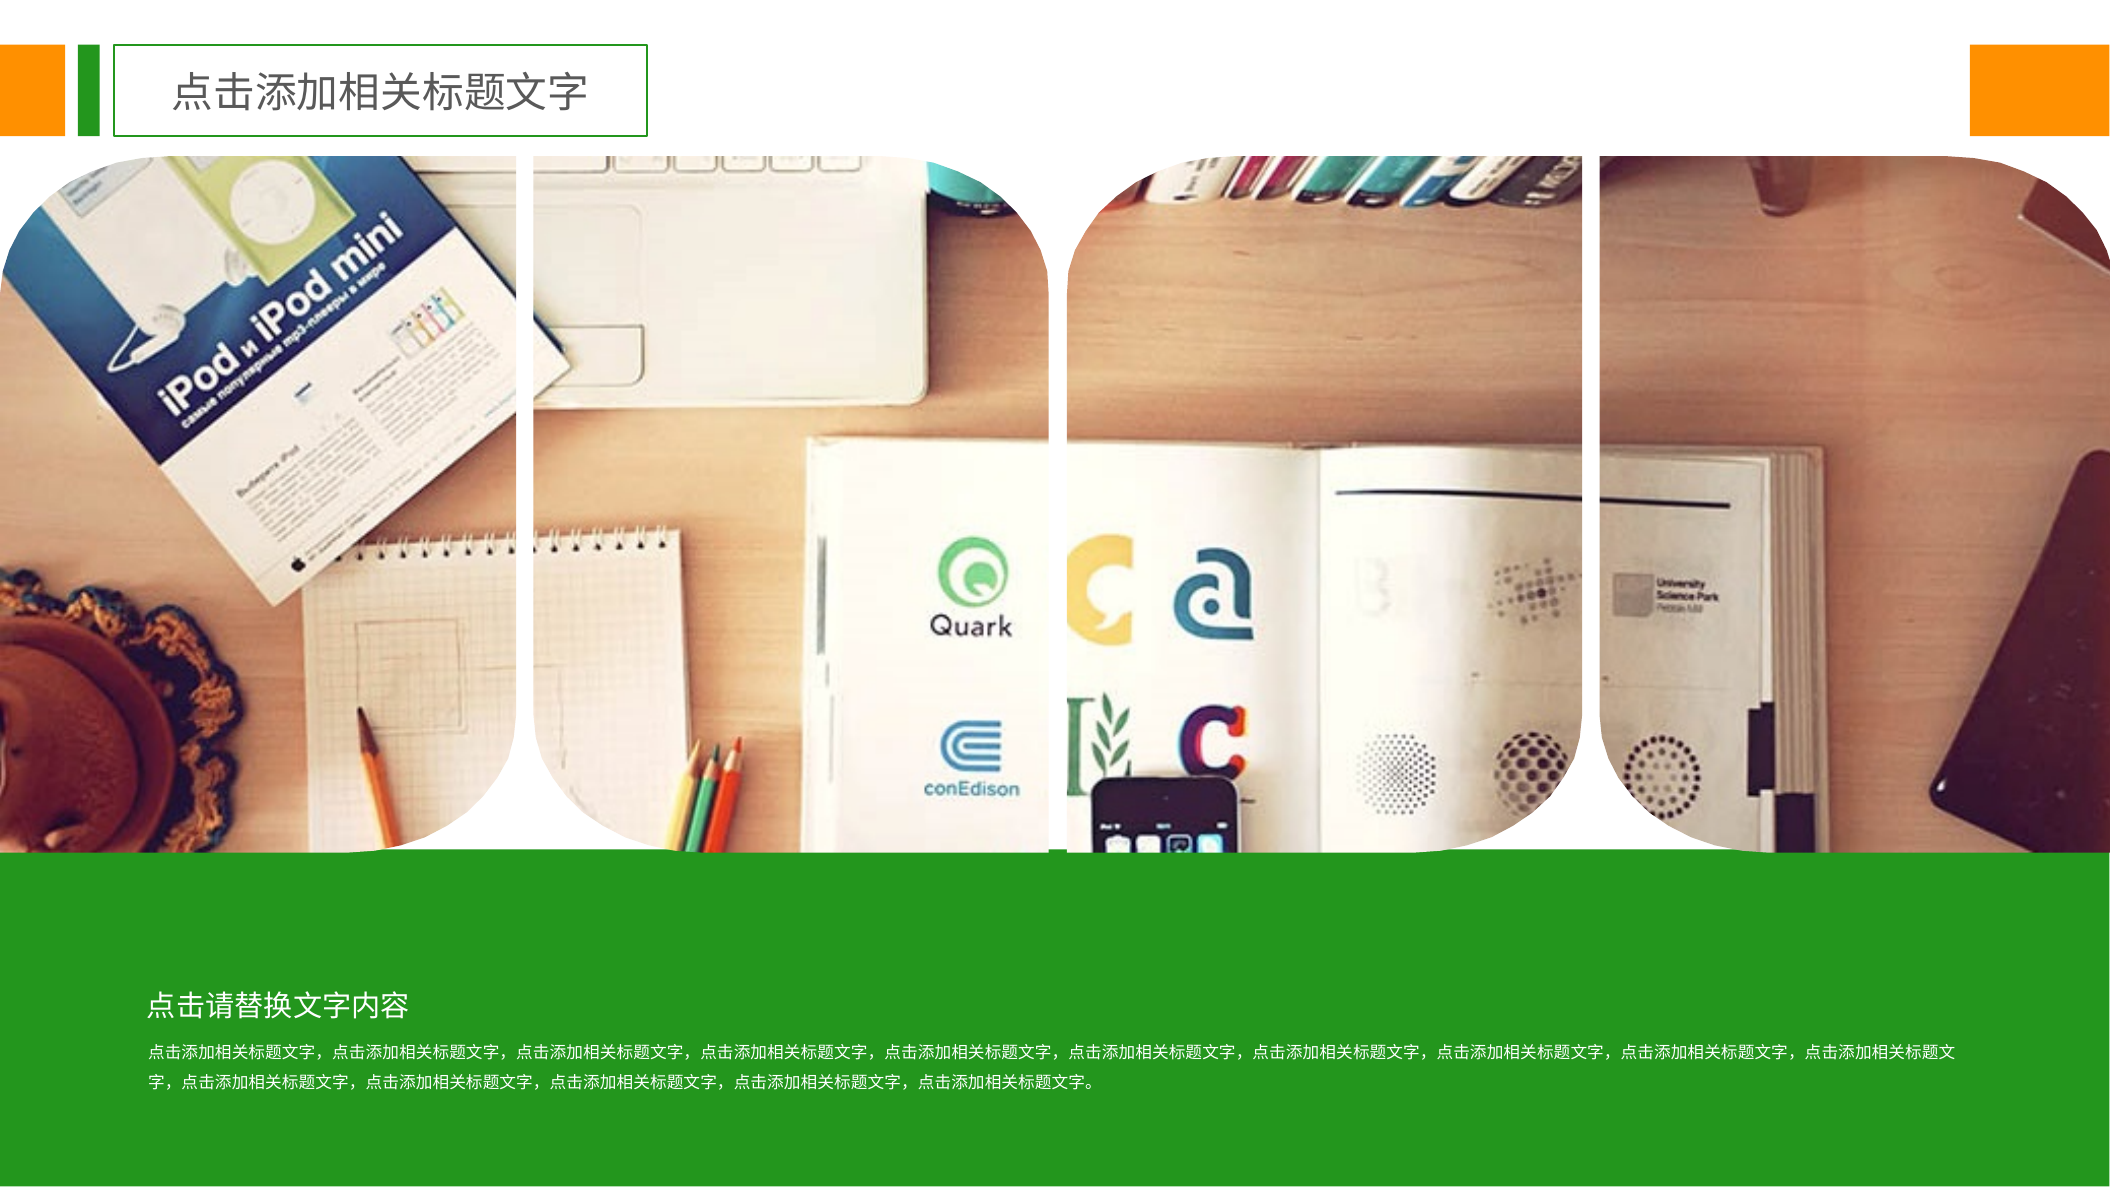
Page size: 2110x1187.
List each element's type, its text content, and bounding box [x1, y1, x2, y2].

text_box [1599, 156, 2110, 853]
text_box 点击添加相关标题文字 [135, 44, 625, 137]
text_box [533, 156, 1049, 853]
text_box [1066, 156, 1583, 853]
text_box 点击请替换文字内容 [132, 962, 500, 1030]
text_box 点击添加相关标题文字，点击添加相关标题文字，点击添加相关标题文字，点击添加相关标题文字，点击添加相关标题文字，点击添加相关标题文字，点击添加相关标题文字，点击添加相关标题文字，点击添加相关标题文字，点击添加相关标题文字，点击添加相关标题文字，点击添加相关标题文字，点击添加相关标题文字，点击添加相关标题文字，点击添加相关标题文字。 [133, 1024, 1976, 1100]
text_box [0, 156, 517, 853]
text_box [0, 848, 2110, 1187]
